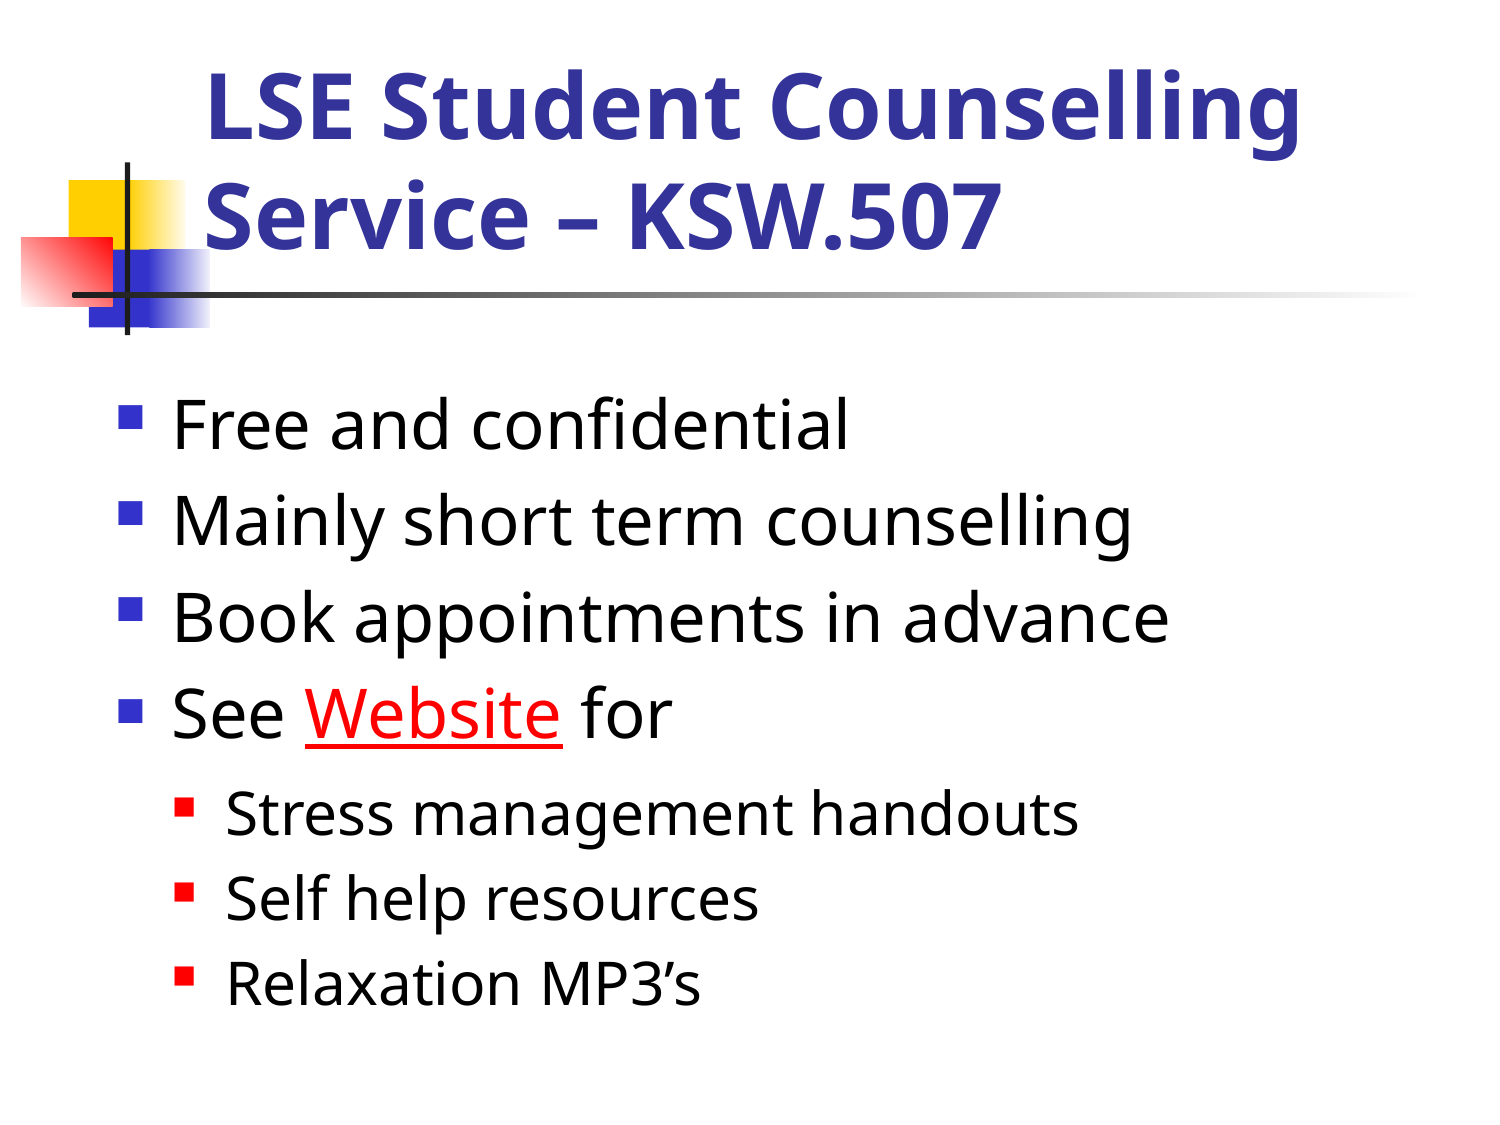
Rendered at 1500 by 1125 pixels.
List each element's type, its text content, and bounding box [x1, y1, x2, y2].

title LSE Student Counselling Service – KSW.507 [188, 35, 1468, 275]
list Free and confidential Mainly short term counselling Book appointments in advance See Website for Stress management handouts Self help resources Relaxation MP3’s [100, 373, 1469, 1054]
